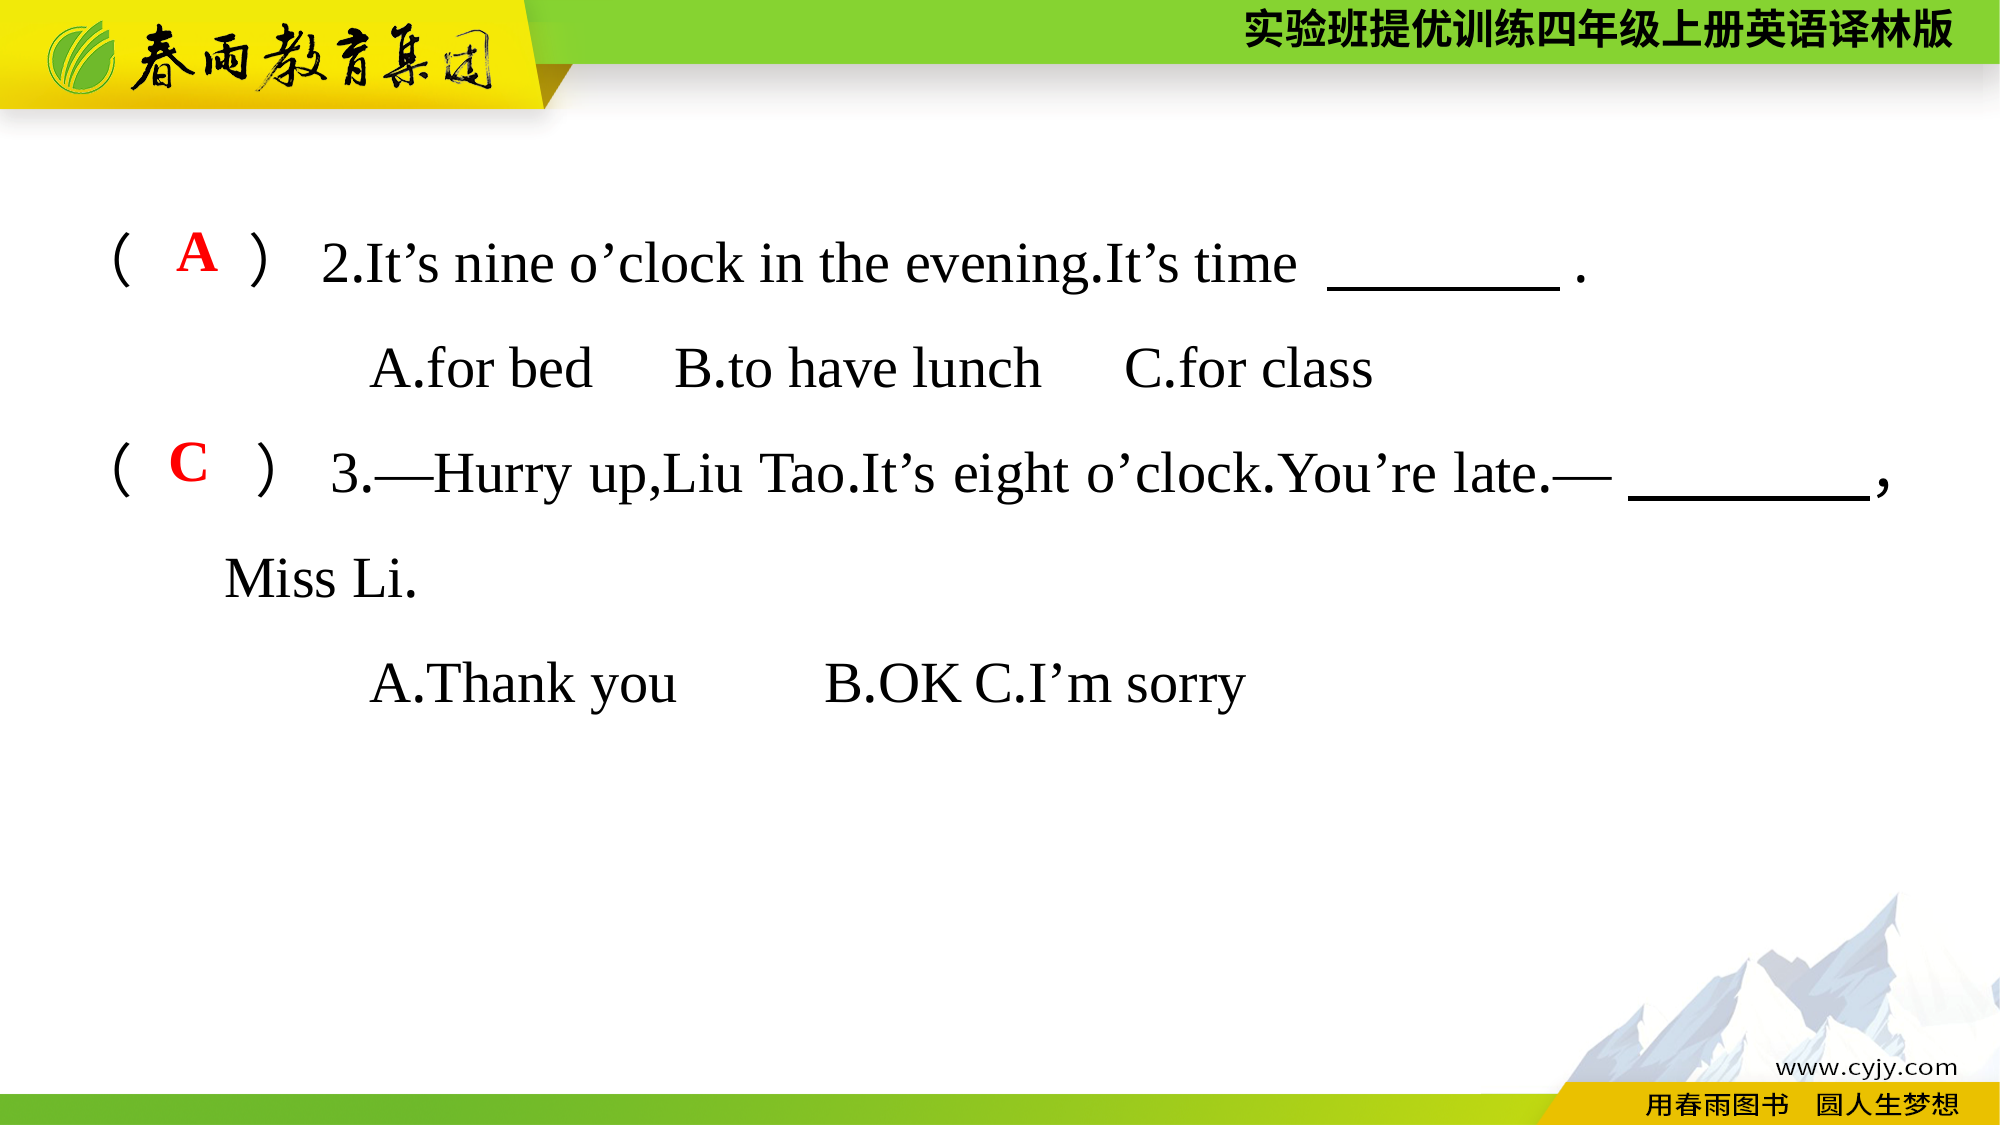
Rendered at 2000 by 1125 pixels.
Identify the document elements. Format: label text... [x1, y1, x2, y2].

text_box A [161, 205, 234, 290]
list （ ）2.It’s nine o’clock in the evening.It’s time . A.for bed B.to have lunch C.for class （ ）3.—Hurry up,Liu Tao.It’s eight o’clock.You’re late.— ， Miss Li. A.Thank you B.OK C.I’m sorry [59, 181, 1944, 727]
picture [0, 0, 2000, 1125]
text_box C [154, 415, 226, 501]
